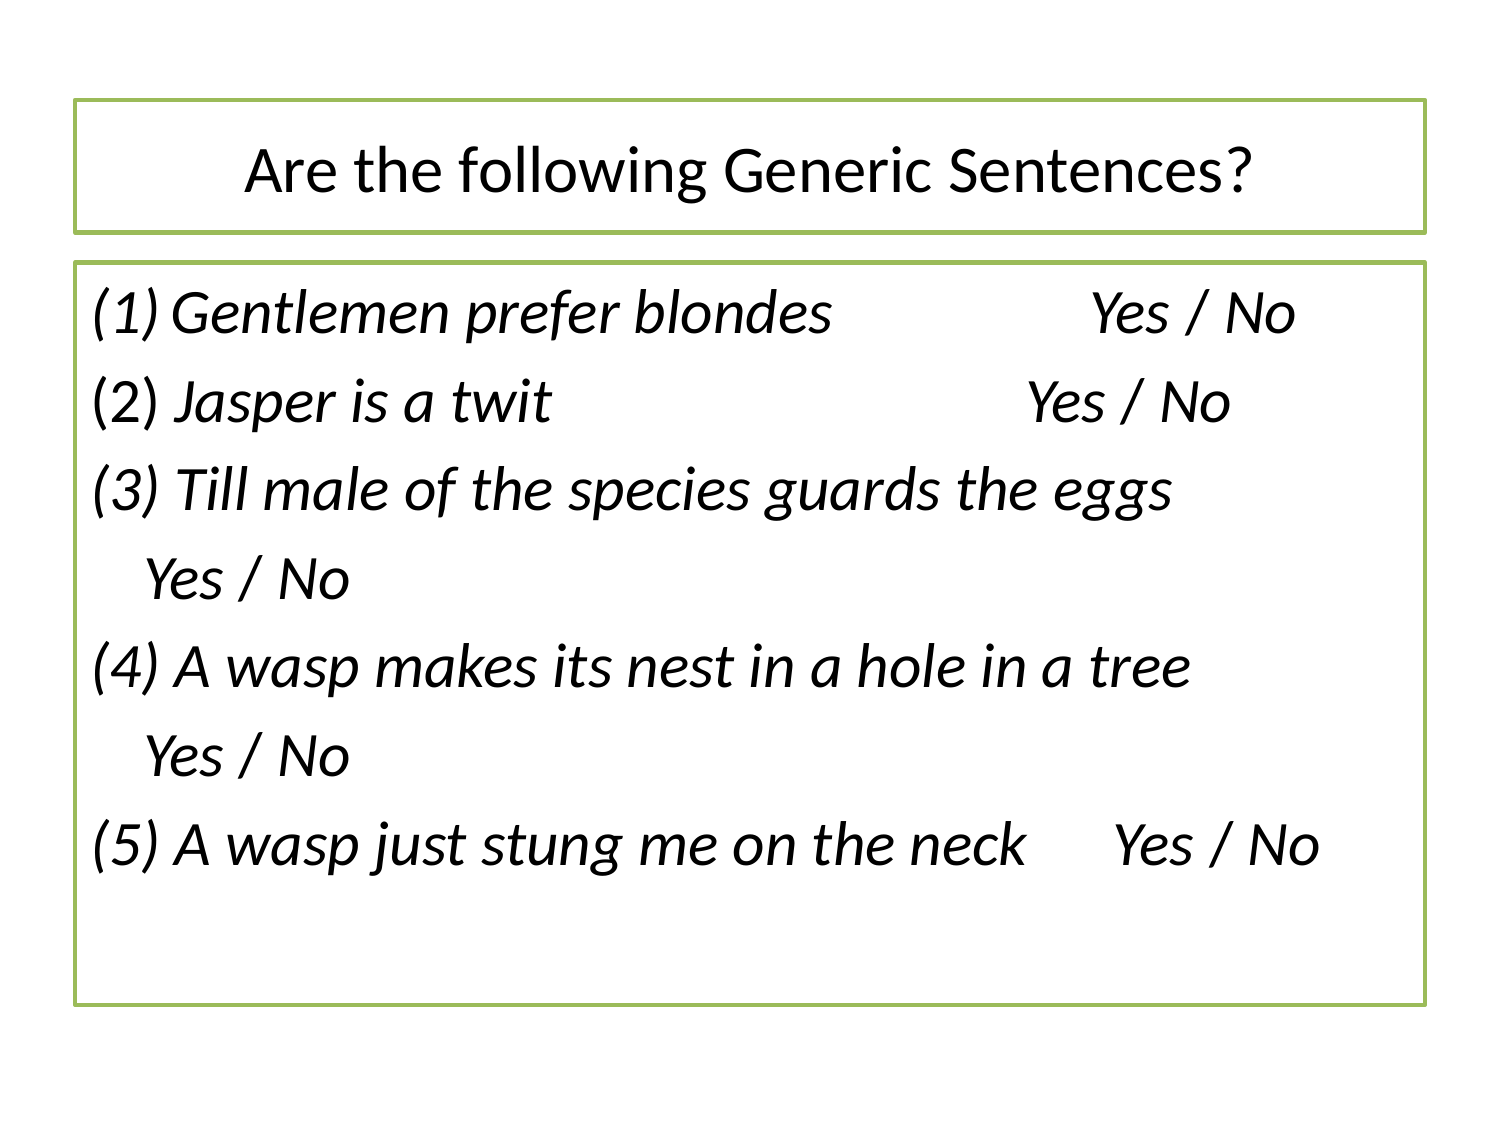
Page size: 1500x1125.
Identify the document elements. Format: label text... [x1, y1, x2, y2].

list Gentlemen prefer blondes Yes / No (2) Jasper is a twit Yes / No (3) Till male of the species guards the eggs Yes / No (4) A wasp makes its nest in a hole in a tree Yes / No (5) A wasp just stung me on the neck Yes / No [73, 260, 1427, 1007]
title Are the following Generic Sentences? [73, 98, 1427, 235]
